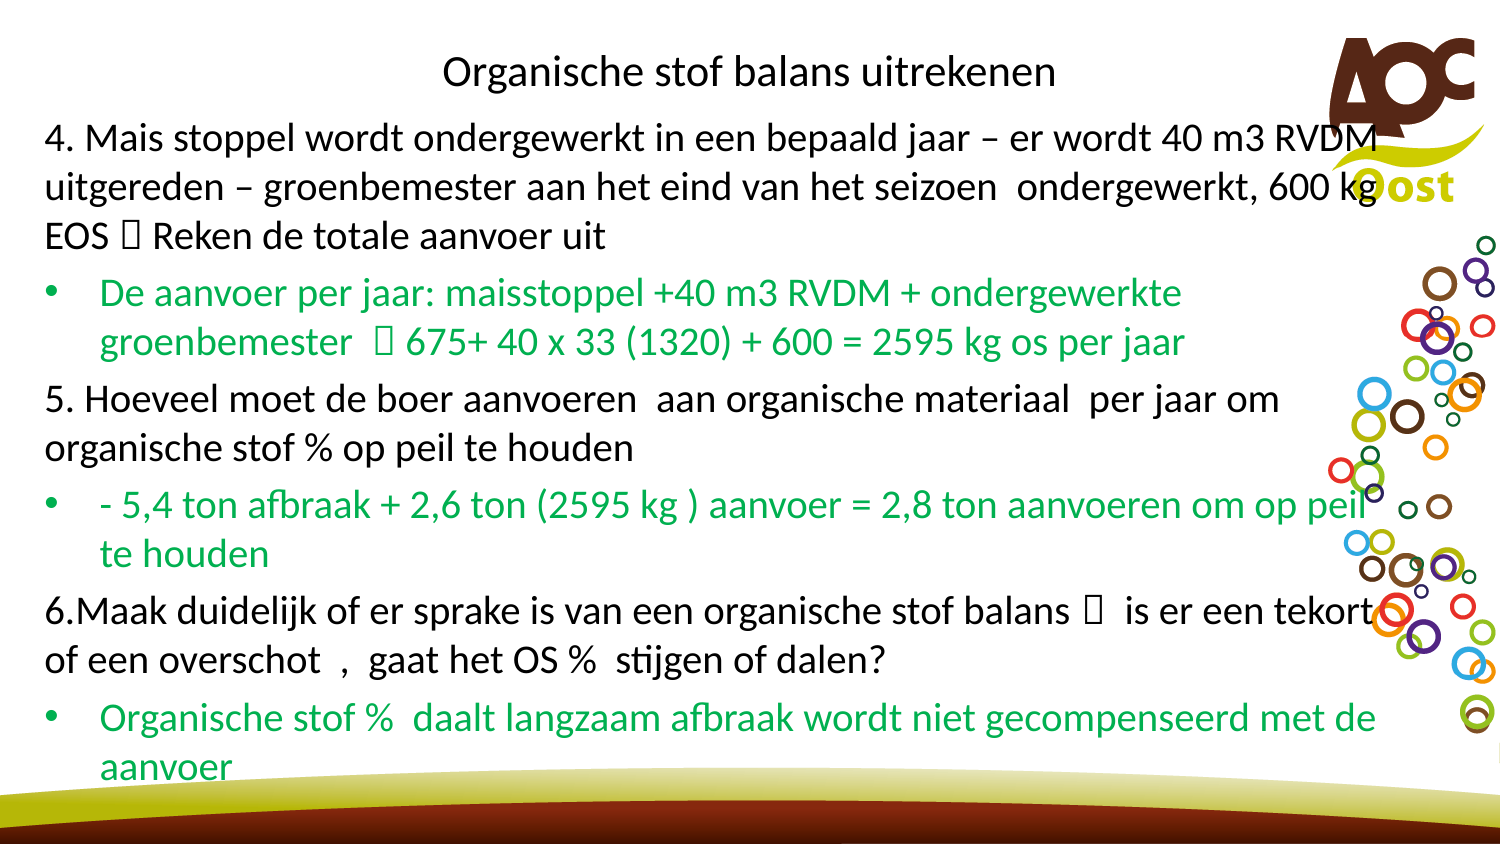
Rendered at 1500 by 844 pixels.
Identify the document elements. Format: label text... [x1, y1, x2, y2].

title Organische stof balans uitrekenen [75, 33, 1425, 102]
list 4. Mais stoppel wordt ondergewerkt in een bepaald jaar – er wordt 40 m3 RVDM uitgereden – groenbemester aan het eind van het seizoen ondergewerkt, 600 kg EOS  Reken de totale aanvoer uit De aanvoer per jaar: maisstoppel +40 m3 RVDM + ondergewerkte groenbemester  675+ 40 x 33 (1320) + 600 = 2595 kg os per jaar 5. Hoeveel moet de boer aanvoeren aan organische materiaal per jaar om organische stof % op peil te houden - 5,4 ton afbraak + 2,6 ton (2595 kg ) aanvoer = 2,8 ton aanvoeren om op peil te houden 6.Maak duidelijk of er sprake is van een organische stof balans  is er een tekort of een overschot , gaat het OS % stijgen of dalen? Organische stof % daalt langzaam afbraak wordt niet gecompenseerd met de aanvoer [29, 102, 1425, 800]
picture [0, 0, 1500, 844]
